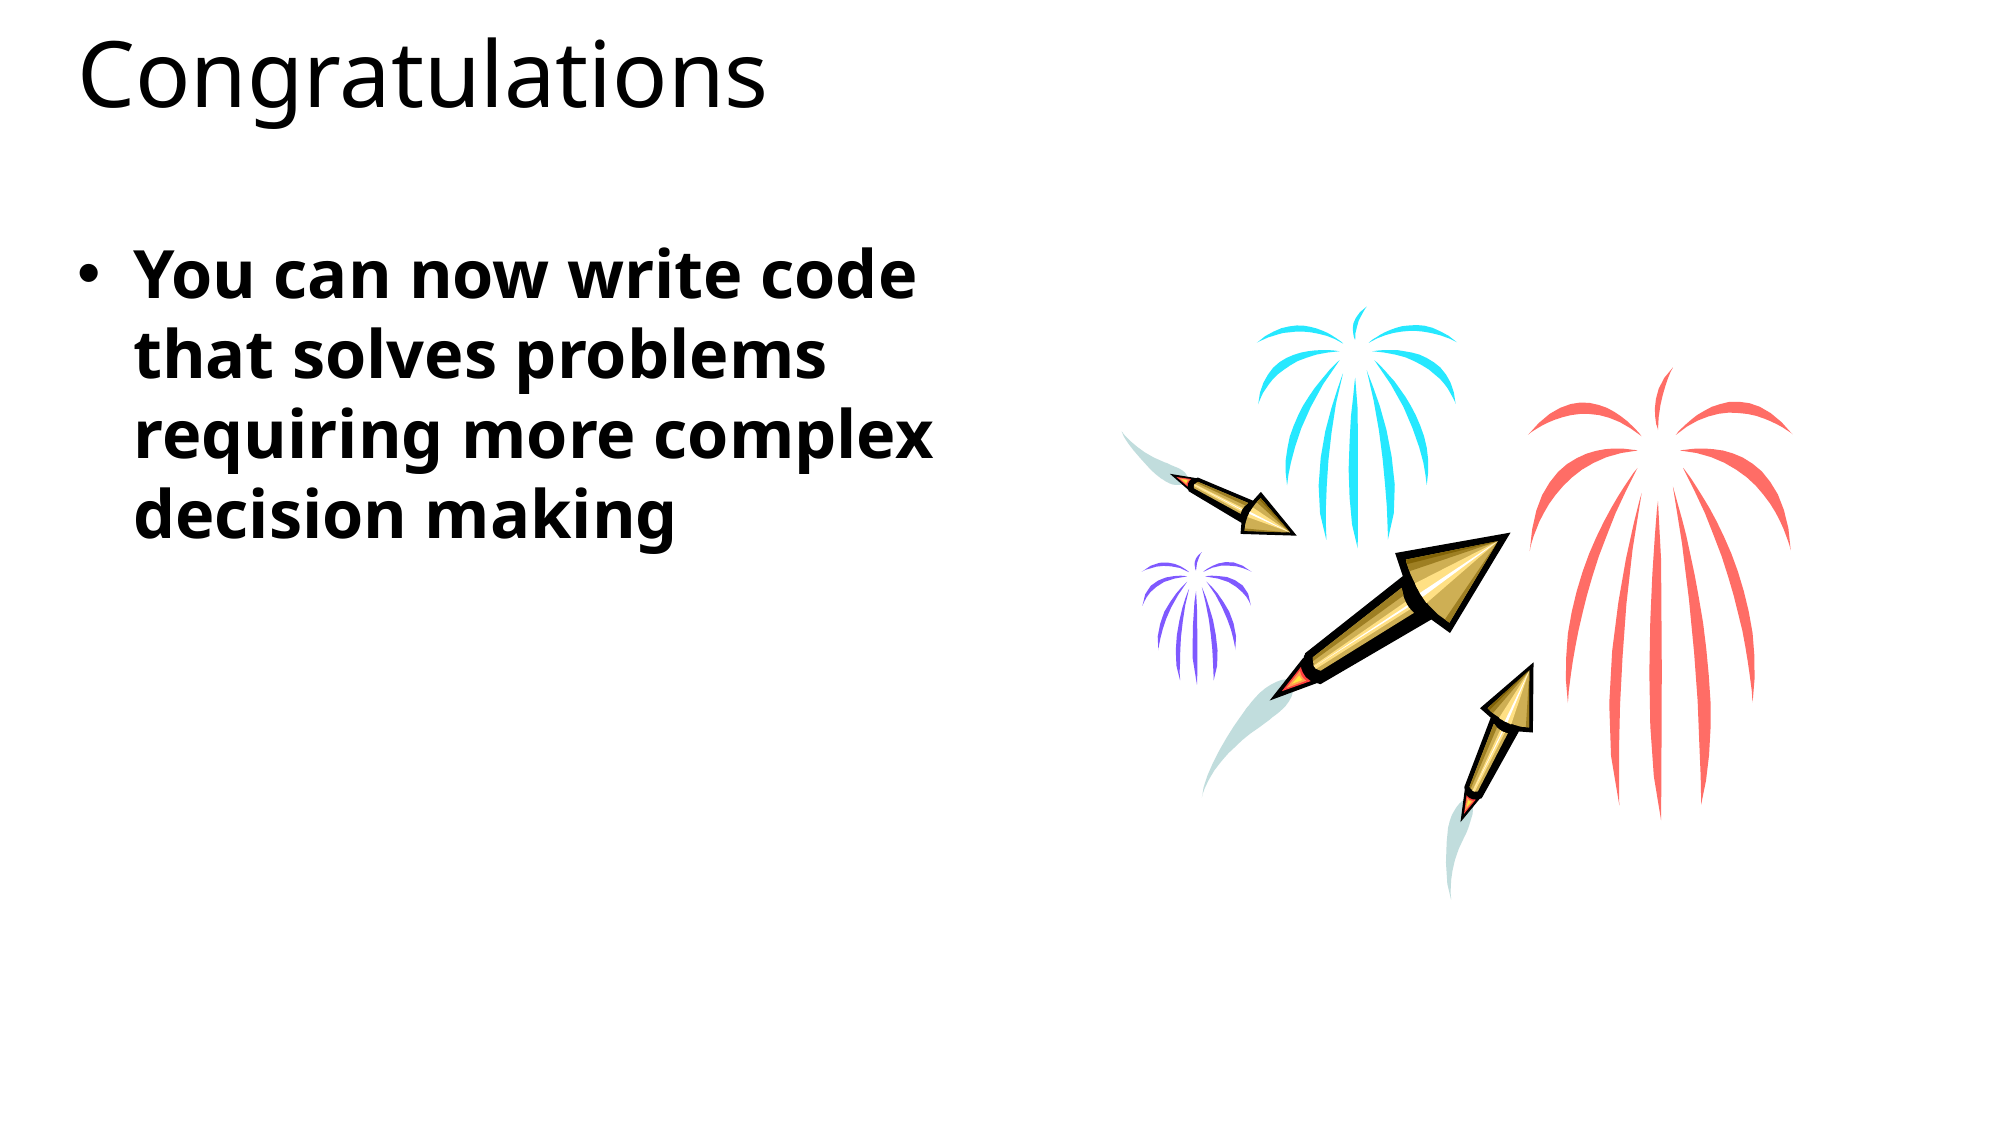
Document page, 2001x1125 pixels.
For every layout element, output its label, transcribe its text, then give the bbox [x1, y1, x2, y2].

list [1121, 302, 1793, 901]
title Congratulations [62, 29, 1953, 205]
list You can now write code that solves problems requiring more complex decision making [62, 224, 984, 1038]
